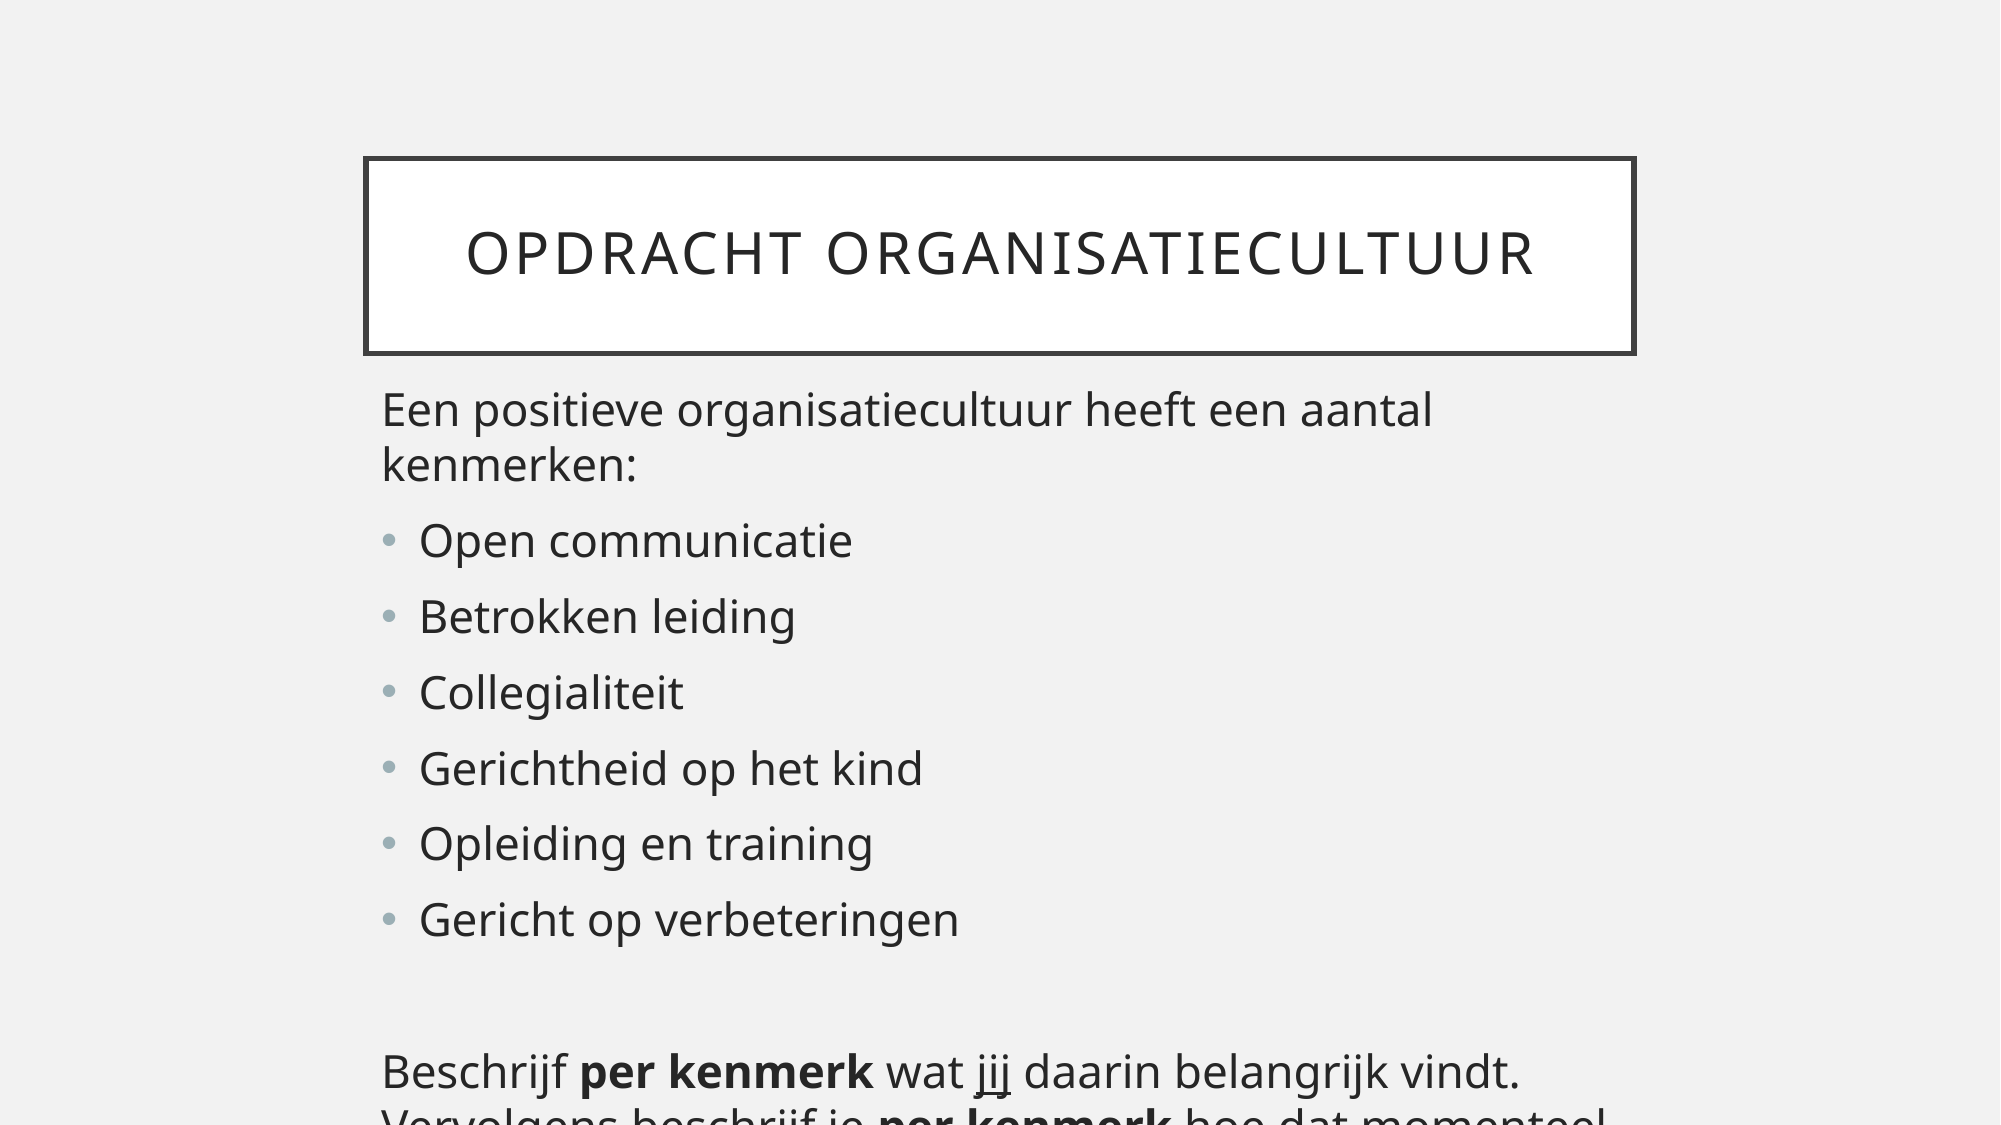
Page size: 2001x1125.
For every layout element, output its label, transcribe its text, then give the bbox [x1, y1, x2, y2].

title Opdracht organisatiecultuur [363, 156, 1637, 356]
list Een positieve organisatiecultuur heeft een aantal kenmerken: Open communicatie Betrokken leiding Collegialiteit Gerichtheid op het kind Opleiding en training Gericht op verbeteringen Beschrijf per kenmerk wat jij daarin belangrijk vindt. Vervolgens beschrijf je per kenmerk hoe dat momenteel gaat op jouw stage. [366, 373, 1634, 1079]
